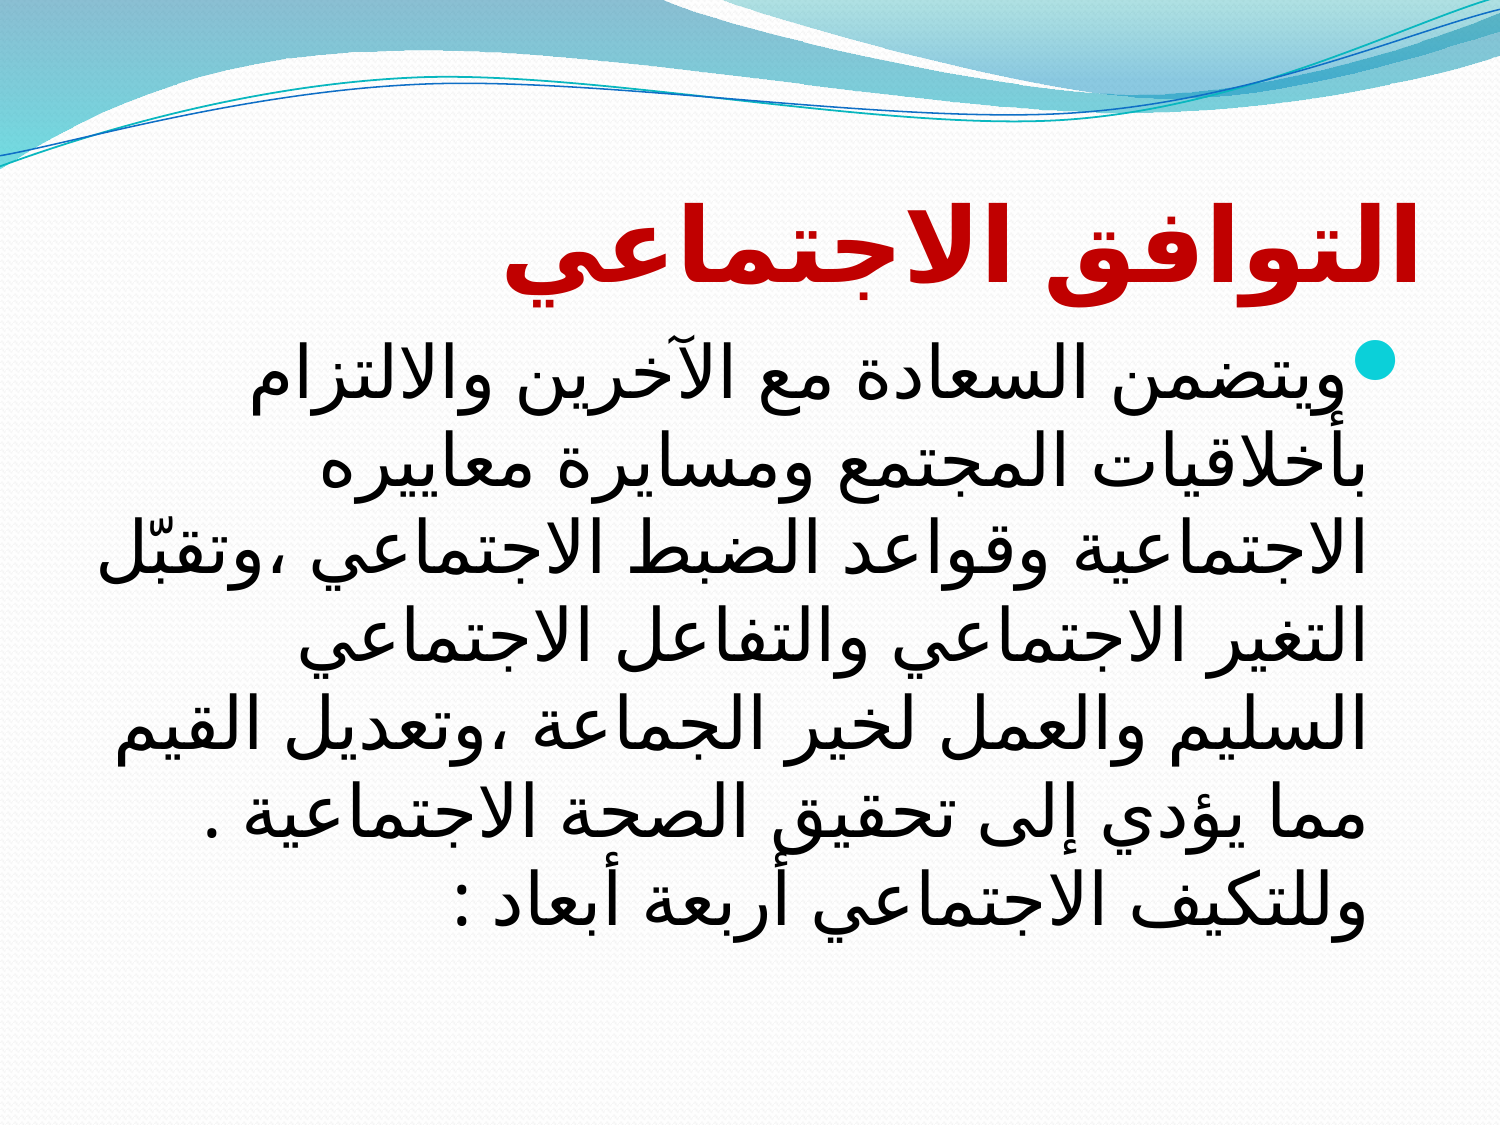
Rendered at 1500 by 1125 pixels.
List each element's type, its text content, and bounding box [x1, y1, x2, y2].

title التوافق الاجتماعي [75, 115, 1425, 303]
list ويتضمن السعادة مع الآخرين والالتزام بأخلاقيات المجتمع ومسايرة معاييره الاجتماعية وقواعد الضبط الاجتماعي ،وتقبّل التغير الاجتماعي والتفاعل الاجتماعي السليم والعمل لخير الجماعة ،وتعديل القيم مما يؤدي إلى تحقيق الصحة الاجتماعية . وللتكيف الاجتماعي أربعة أبعاد : [75, 317, 1425, 1038]
